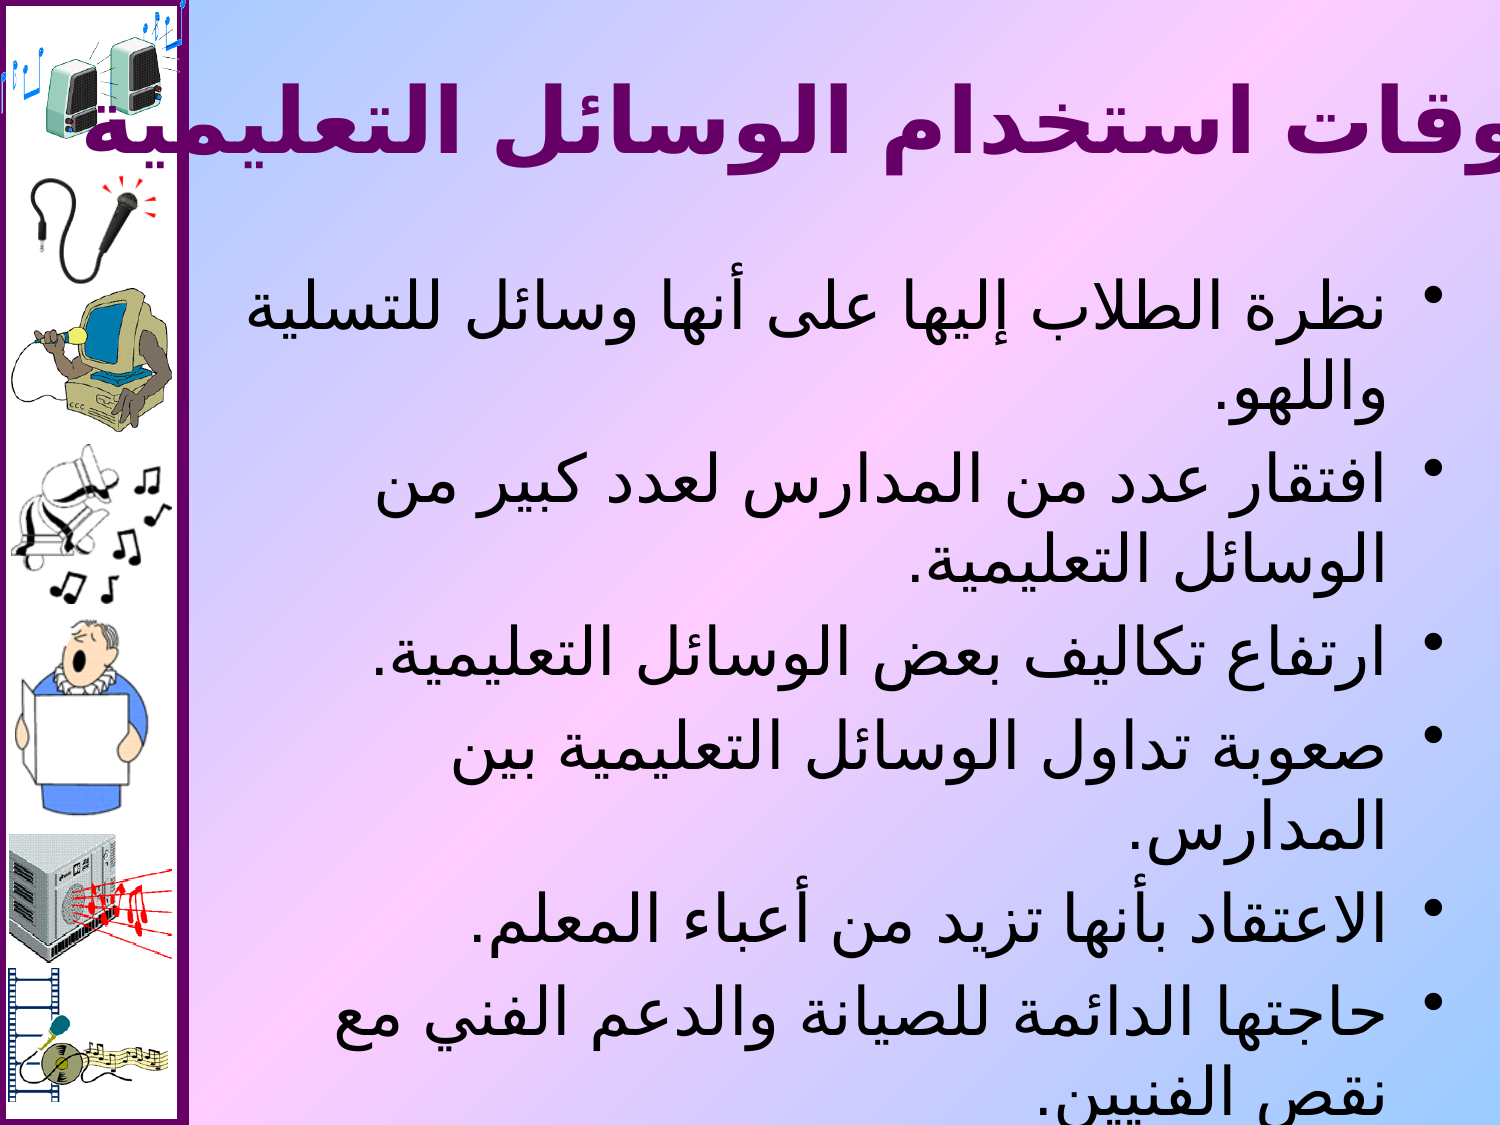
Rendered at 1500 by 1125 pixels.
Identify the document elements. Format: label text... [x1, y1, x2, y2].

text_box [0, 0, 187, 1125]
text_box نظرة الطلاب إليها على أنها وسائل للتسلية واللهو. افتقار عدد من المدارس لعدد كبير من الوسائل التعليمية. ارتفاع تكاليف بعض الوسائل التعليمية. صعوبة تداول الوسائل التعليمية بين المدارس. الاعتقاد بأنها تزيد من أعباء المعلم. حاجتها الدائمة للصيانة والدعم الفني مع نقص الفنيين. تركيز الاختبارات على اللفظية وتكرار ما تم حفظه, مما يدفع المعلمين إلى الشرح اللفظي وعدم استخدام الوسائل. [190, 255, 1461, 952]
text_box معوقات استخدام الوسائل التعليمية [190, 54, 1500, 180]
